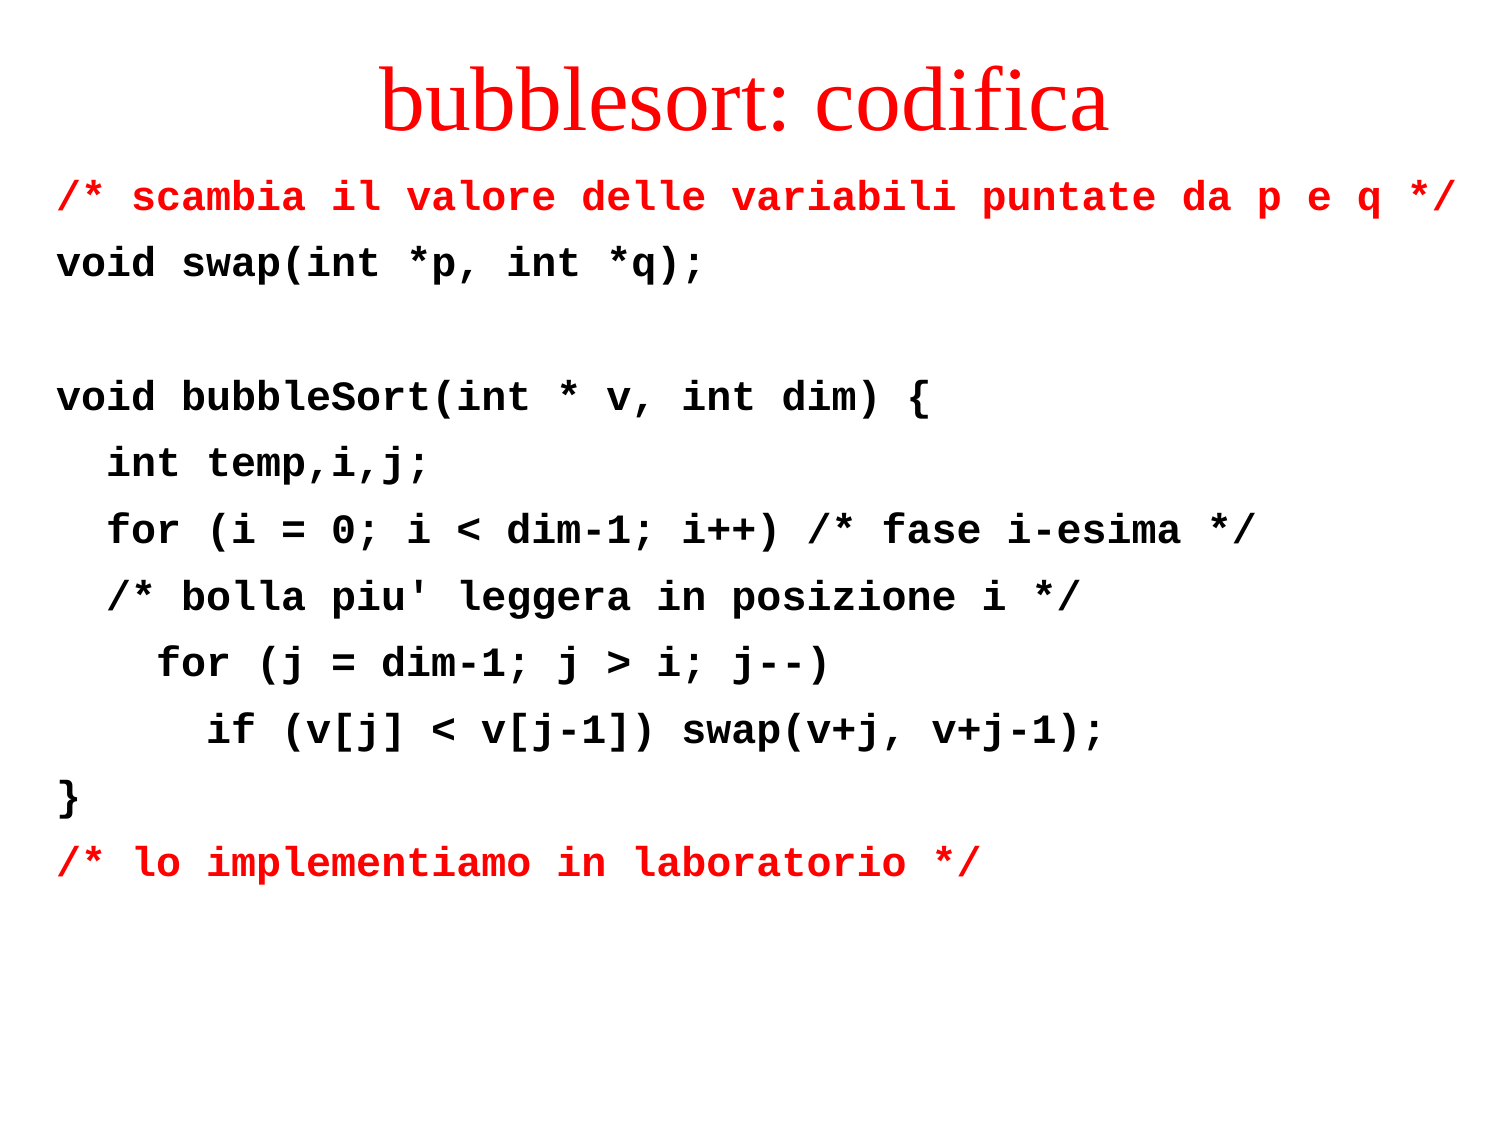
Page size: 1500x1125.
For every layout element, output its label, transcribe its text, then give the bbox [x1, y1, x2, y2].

title bubblesort: codifica [107, 0, 1383, 160]
list /* scambia il valore delle variabili puntate da p e q */ void swap(int *p, int *q); void bubbleSort(int * v, int dim) { int temp,i,j; for (i = 0; i < dim-1; i++) /* fase i-esima */ /* bolla piu' leggera in posizione i */ for (j = dim-1; j > i; j--) if (v[j] < v[j-1]) swap(v+j, v+j-1); } /* lo implementiamo in laboratorio */ [41, 160, 1500, 1024]
